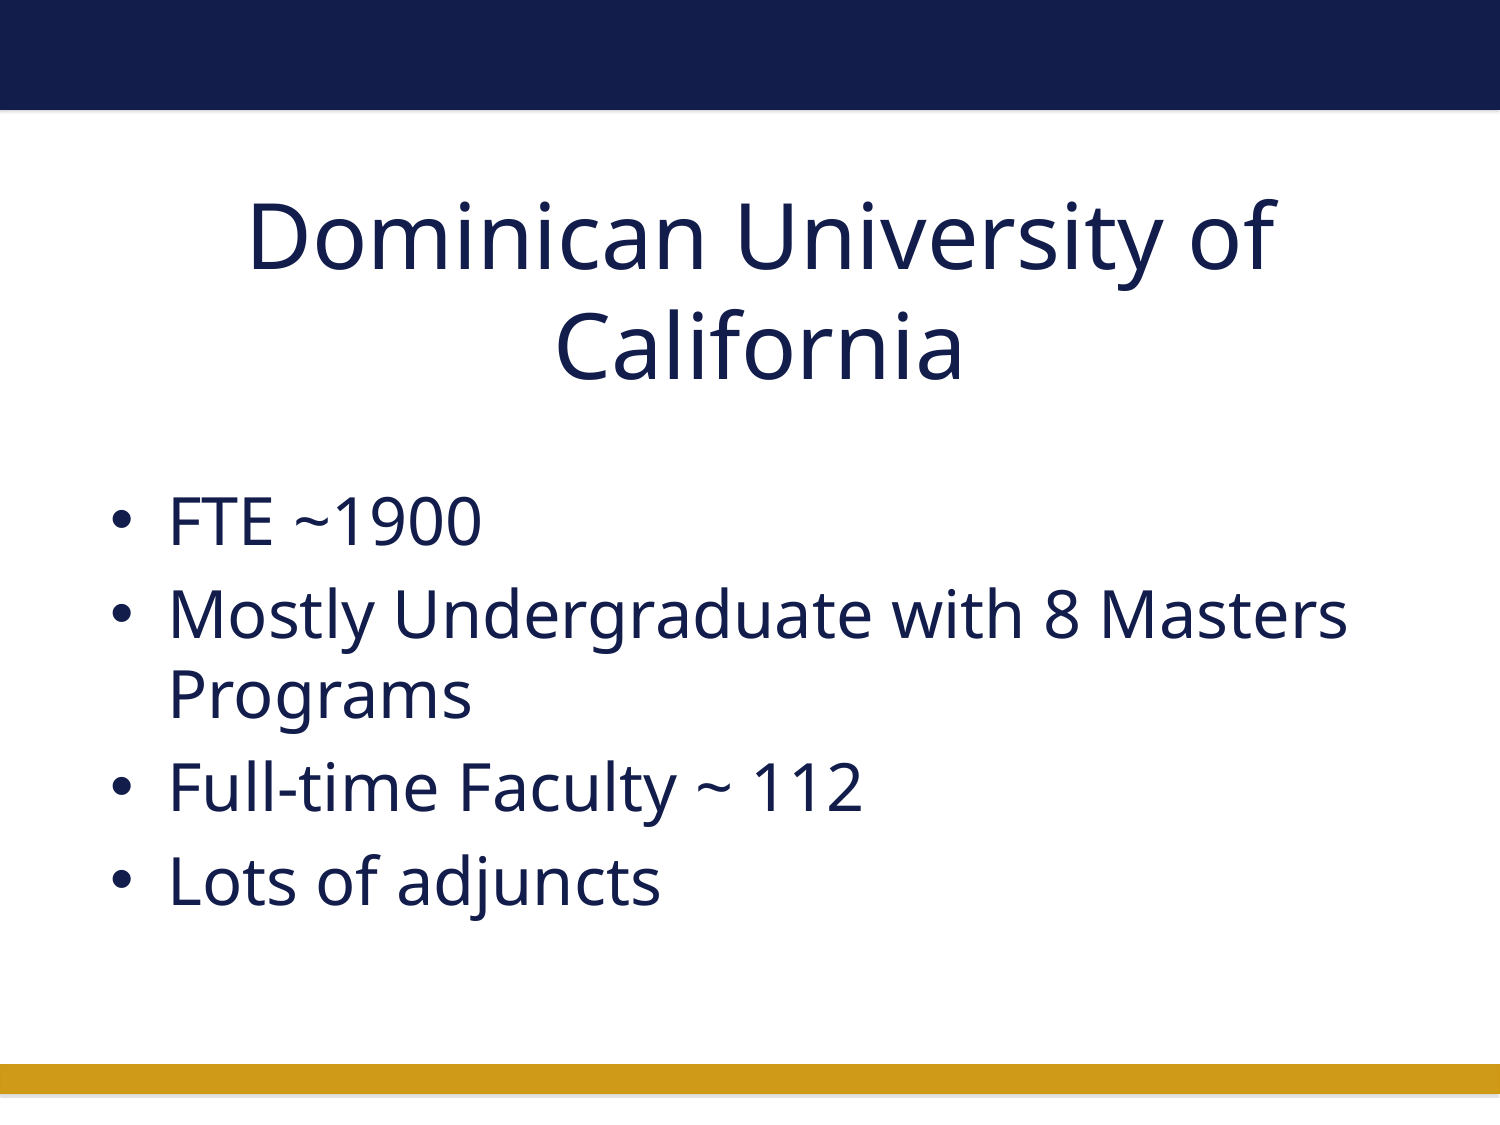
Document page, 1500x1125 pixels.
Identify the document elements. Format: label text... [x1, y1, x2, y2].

title Dominican University of California [95, 173, 1425, 402]
list FTE ~1900 Mostly Undergraduate with 8 Masters Programs Full-time Faculty ~ 112 Lots of adjuncts [95, 470, 1425, 795]
